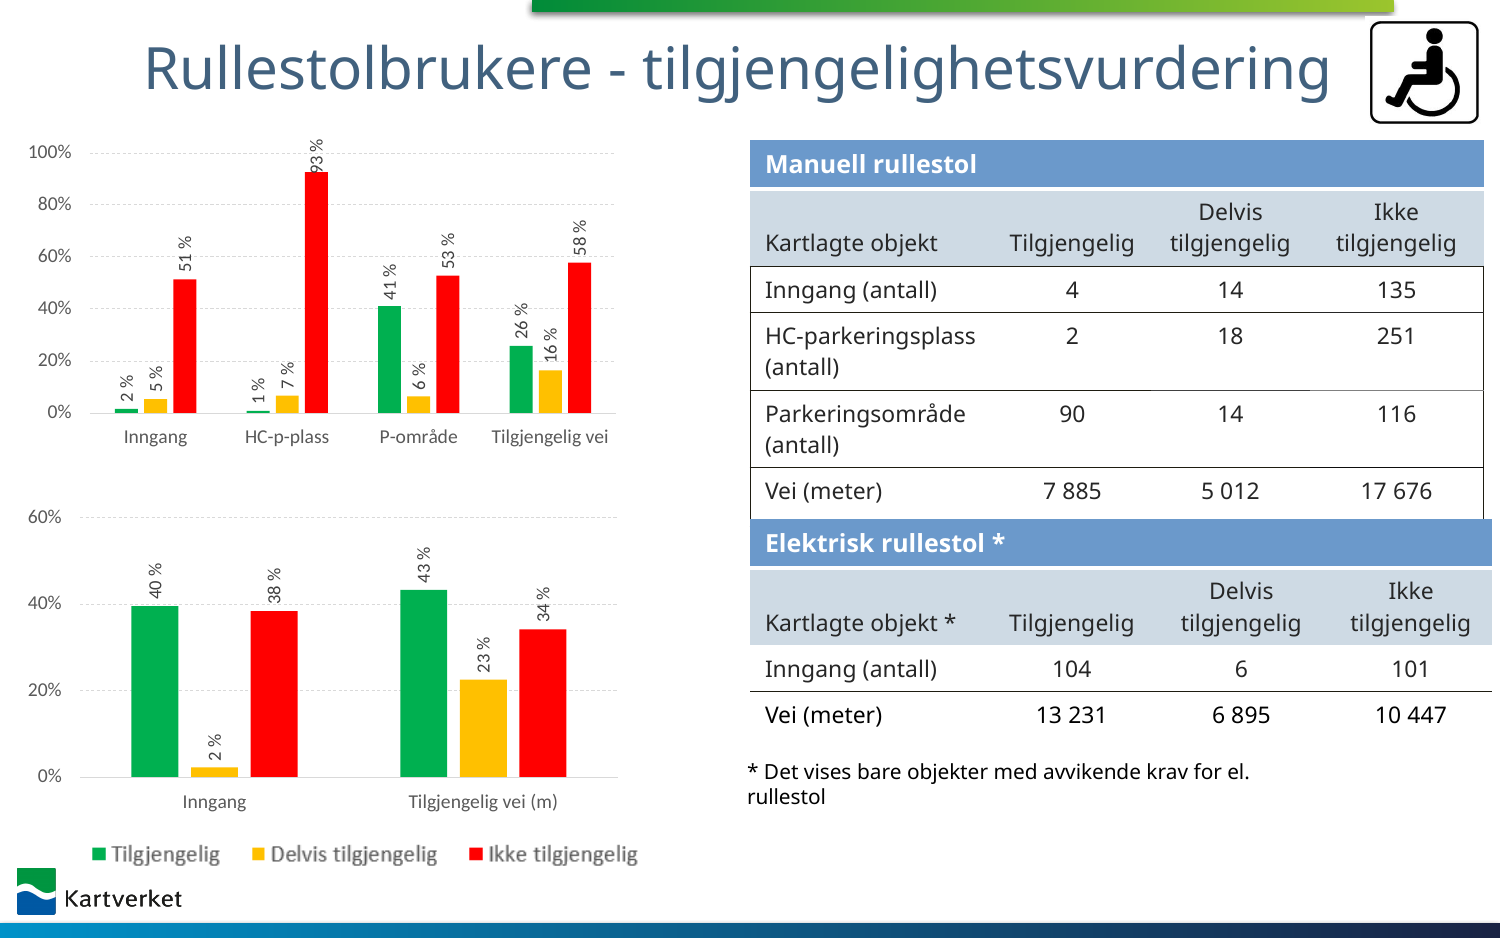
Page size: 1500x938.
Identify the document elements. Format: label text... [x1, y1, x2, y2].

table_cell Ikke tilgjengelig [1310, 191, 1484, 266]
table_cell 7 885 [994, 468, 1151, 519]
table_cell 135 [1310, 267, 1483, 312]
text_box Rullestolbrukere - tilgjengelighetsvurdering [39, 12, 1348, 109]
table_cell Vei (meter) [751, 468, 994, 519]
table_cell Inngang (antall) [751, 267, 994, 312]
table_cell Kartlagte objekt [750, 191, 994, 266]
table_cell 4 [994, 267, 1151, 312]
picture [1365, 16, 1484, 129]
table_cell Tilgjengelig [994, 191, 1151, 266]
table_cell 6 [1153, 645, 1330, 691]
table_cell 10 447 [1330, 692, 1492, 738]
table_cell Delvis tilgjengelig [1151, 191, 1310, 266]
table_cell 6 895 [1153, 692, 1330, 738]
table_cell Delvis tilgjengelig [1153, 570, 1330, 645]
text_box * Det vises bare objekter med avvikende krav for el. rullestol [732, 751, 1317, 816]
picture [20, 135, 629, 457]
table_cell Inngang (antall) [750, 645, 991, 691]
table_cell Vei (meter) [750, 692, 991, 738]
table_cell 104 [991, 645, 1153, 691]
table_cell 2 [994, 313, 1151, 390]
table_cell Tilgjengelig [991, 570, 1153, 645]
table_cell 116 [1310, 391, 1483, 467]
table_cell Kartlagte objekt * [750, 570, 991, 645]
table_cell Ikke tilgjengelig [1330, 570, 1492, 645]
table_cell 5 012 [1151, 468, 1310, 519]
table_cell 13 231 [991, 692, 1153, 738]
table_cell 251 [1310, 313, 1483, 390]
picture [20, 499, 630, 822]
table_cell 14 [1151, 391, 1310, 467]
table_cell 17 676 [1310, 468, 1483, 519]
table_cell HC-parkeringsplass (antall) [751, 313, 994, 390]
table_header Elektrisk rullestol * [750, 519, 1492, 566]
table_cell Parkeringsområde (antall) [751, 391, 994, 467]
picture [86, 838, 643, 870]
table_cell 14 [1151, 267, 1310, 312]
table_header Manuell rullestol [750, 140, 1484, 187]
table_cell 101 [1330, 645, 1492, 691]
table_cell 90 [994, 391, 1151, 467]
table_cell 18 [1151, 313, 1310, 390]
